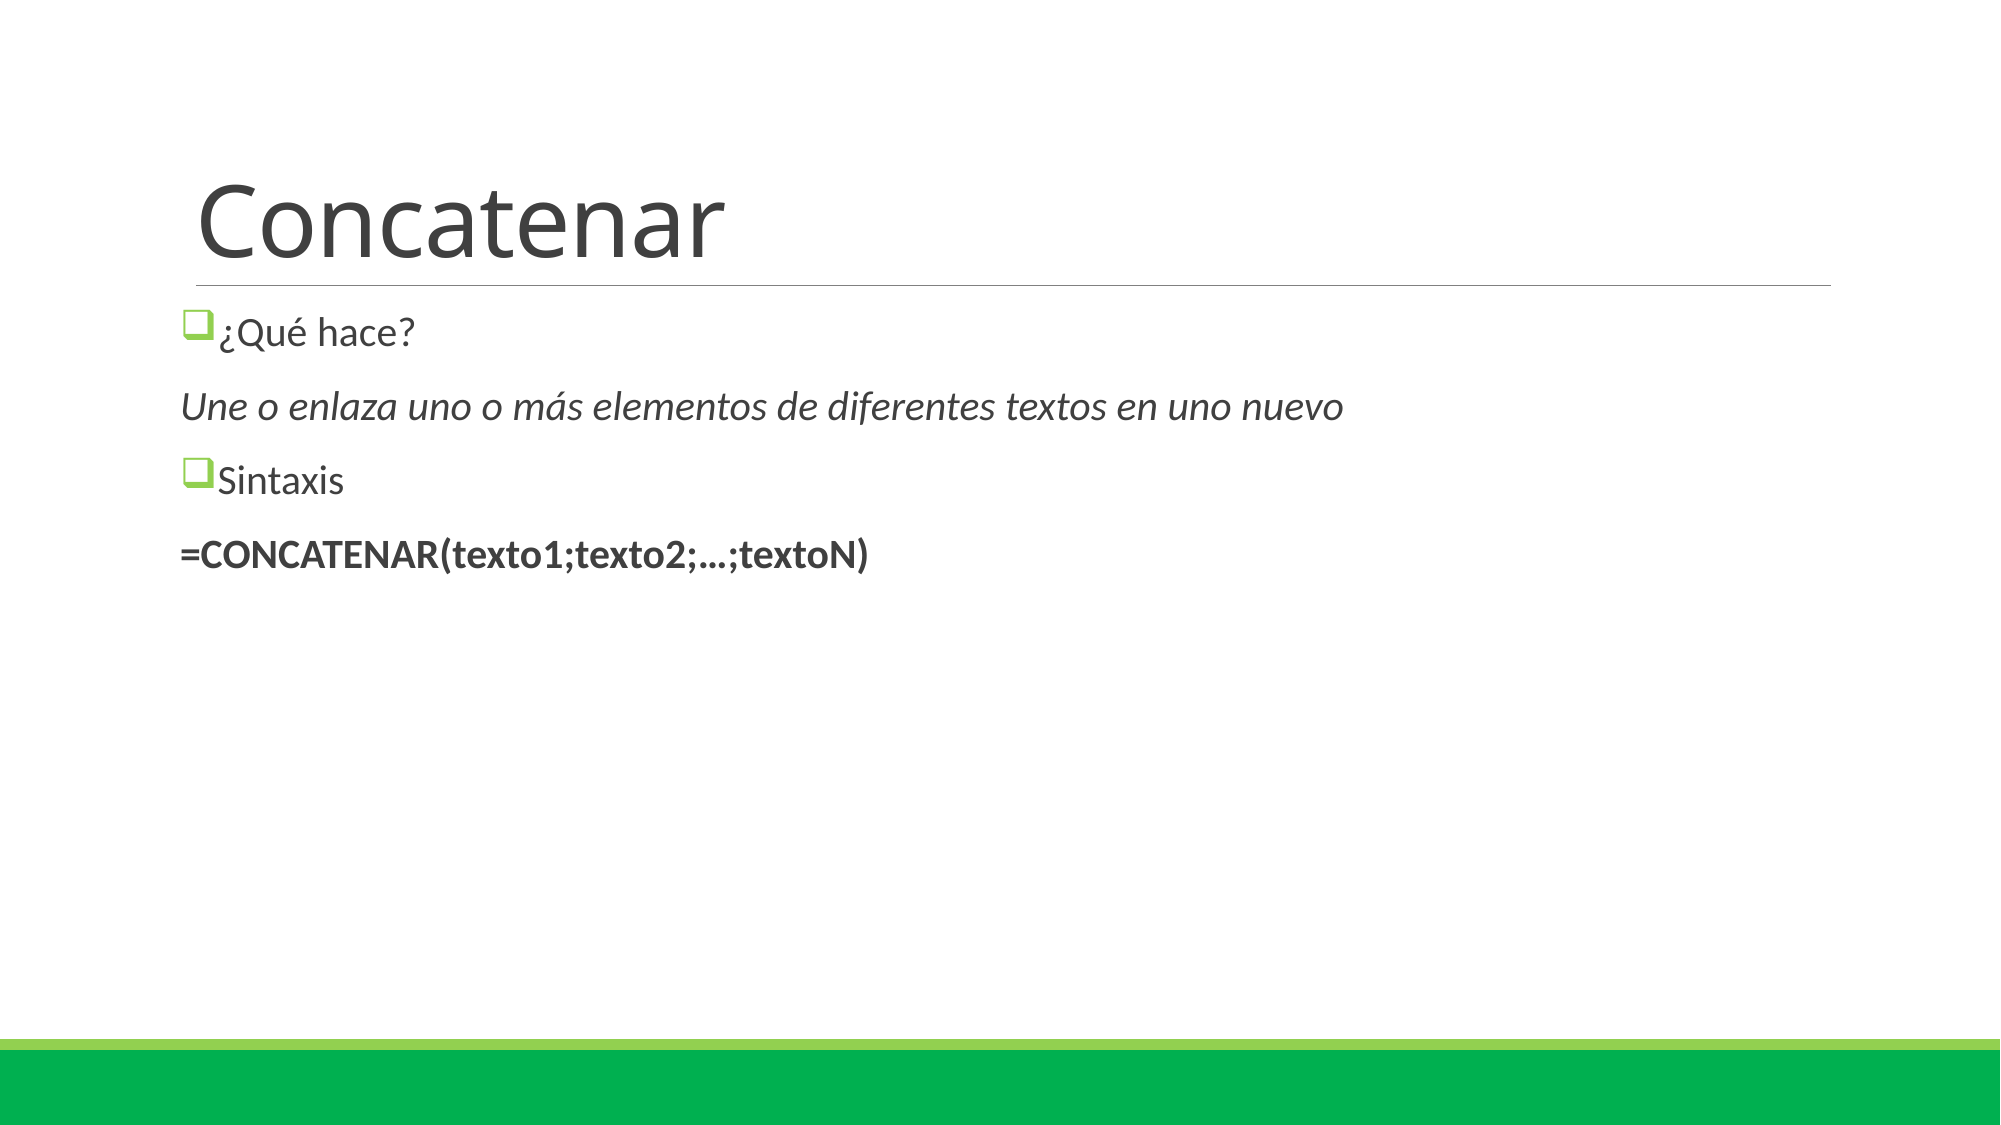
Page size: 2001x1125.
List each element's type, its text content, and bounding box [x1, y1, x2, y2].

title Concatenar [180, 47, 1830, 285]
list ¿Qué hace? Une o enlaza uno o más elementos de diferentes textos en uno nuevo Sintaxis =CONCATENAR(texto1;texto2;…;textoN) [180, 302, 1830, 963]
